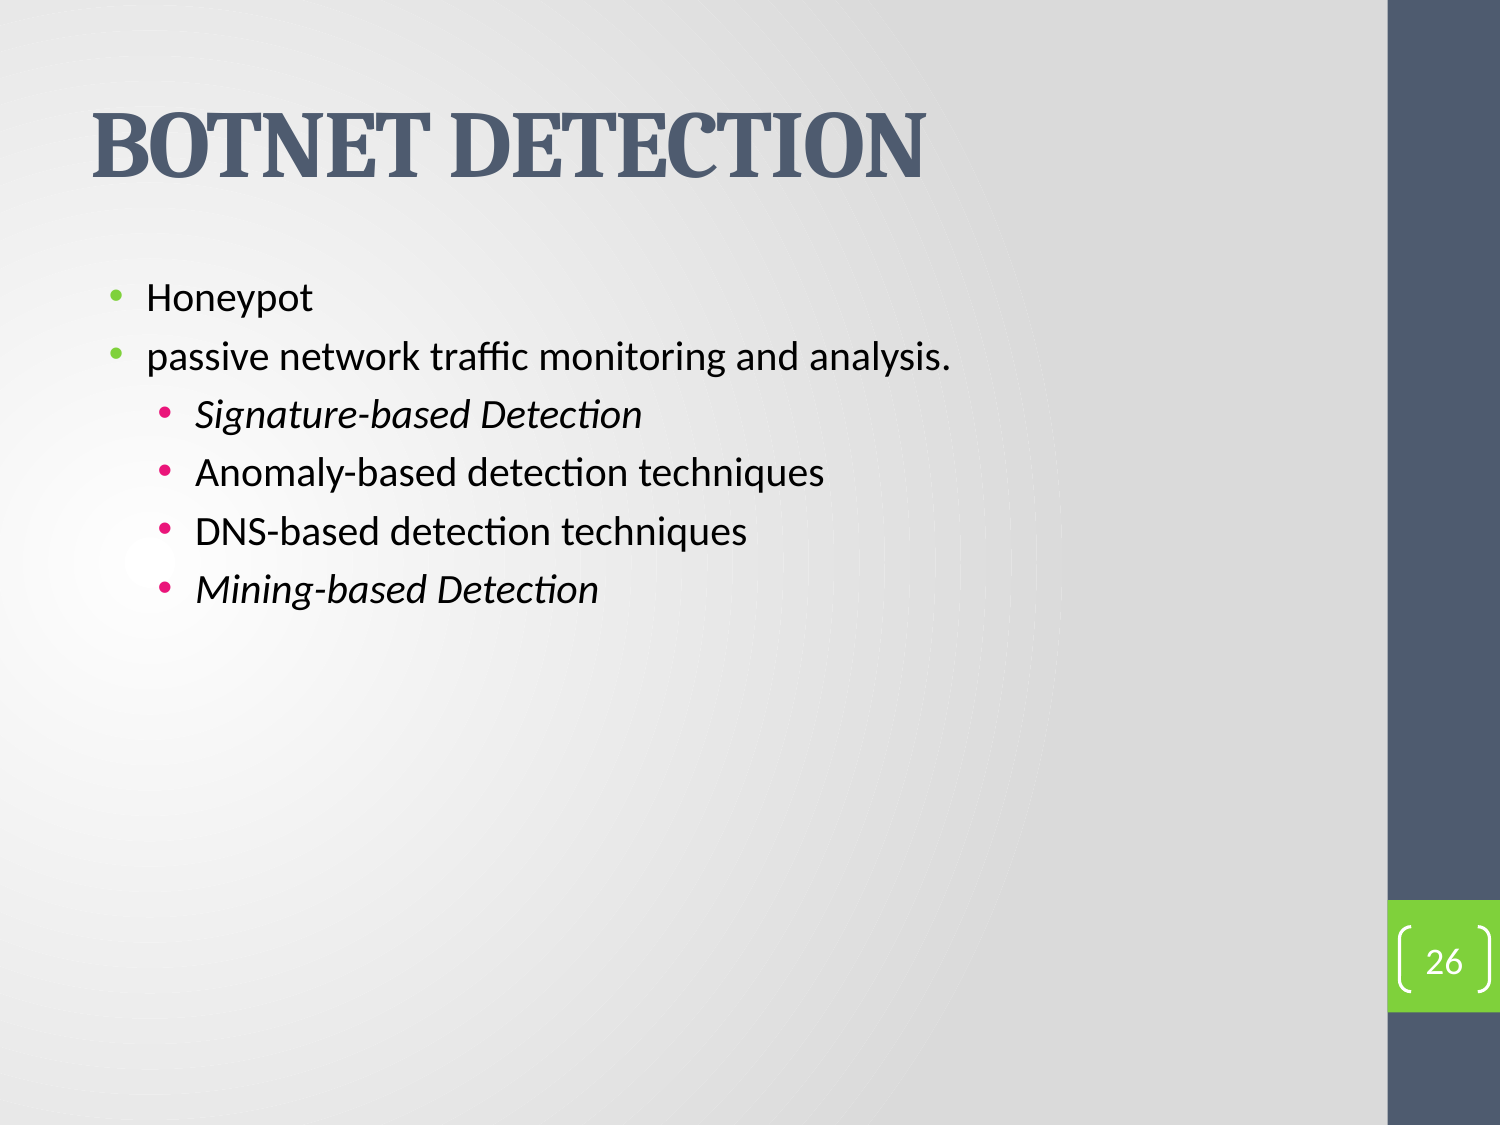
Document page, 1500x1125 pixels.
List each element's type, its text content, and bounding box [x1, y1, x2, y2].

list Honeypot passive network traffic monitoring and analysis. Signature-based Detection Anomaly-based detection techniques DNS-based detection techniques Mining-based Detection [75, 262, 1325, 1050]
slide_number 26 [1397, 925, 1492, 994]
title BOTNET DETECTION [75, 45, 1325, 233]
